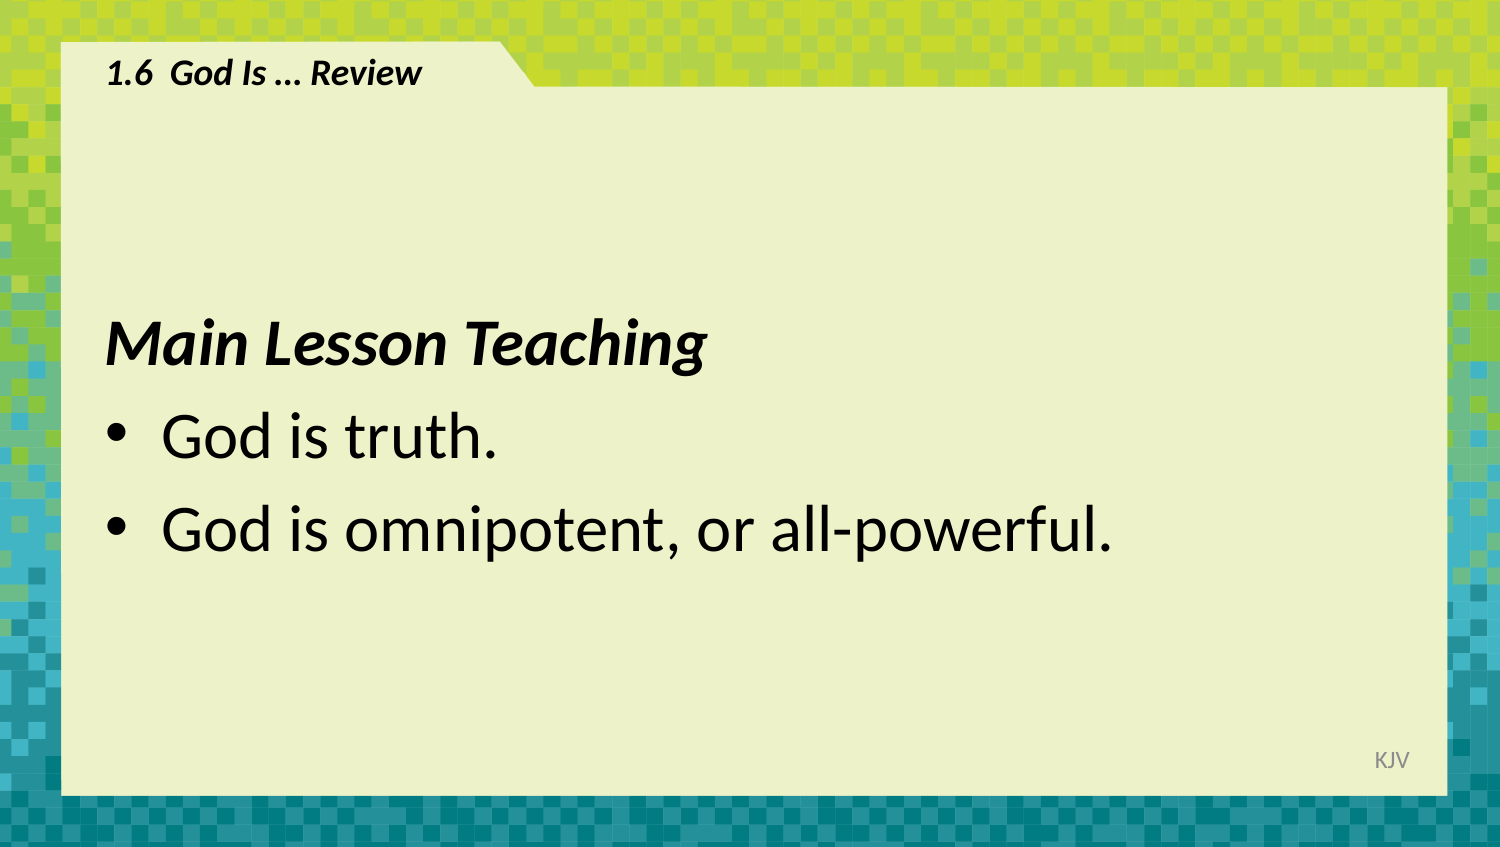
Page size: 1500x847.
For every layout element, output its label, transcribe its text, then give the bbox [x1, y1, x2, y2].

picture [0, 0, 1500, 847]
title 1.6 God Is … Review [89, 33, 1420, 108]
footer KJV [950, 736, 1425, 782]
list Main Lesson Teaching God is truth. God is omnipotent, or all-powerful. [89, 141, 1403, 722]
